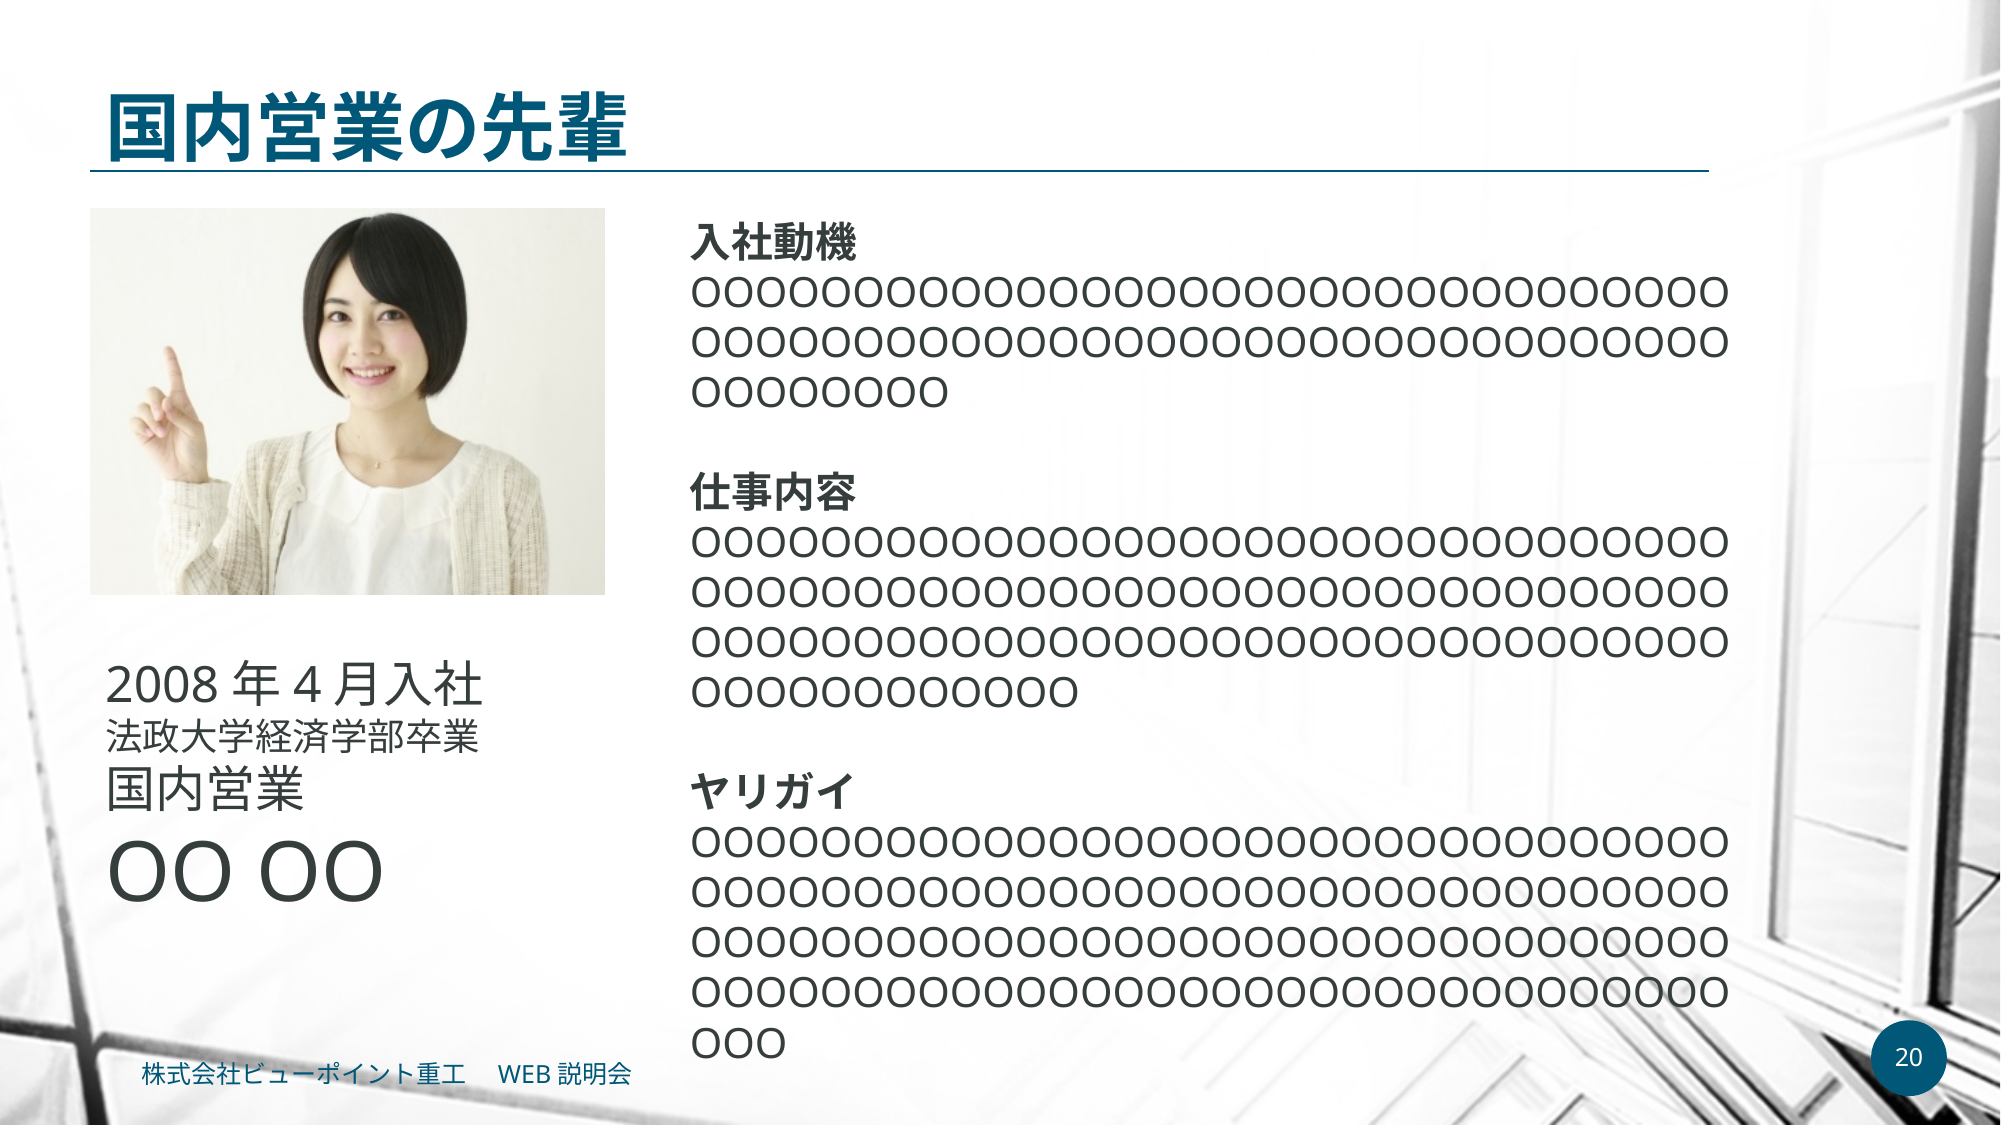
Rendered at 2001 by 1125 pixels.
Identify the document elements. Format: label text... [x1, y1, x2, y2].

text_box 2008年4月入社 法政大学経済学部卒業 国内営業 OO OO [90, 645, 499, 926]
text_box 入社動機 OOOOOOOOOOOOOOOOOOOOOOOOOOOOOOOOOOOOOOOOOOOOOOOOOOOOOOOOOOOOOOOOOOOOOOOO 仕事内容 OOOOOOOOOOOOOOOOOOOOOOOOOOOOOOOOOOOOOOOOOOOOOOOOOOOOOOOOOOOOOOOOOOOOOOOOOOOOOOOOOOOOOOOOOOOOOOOOOOOOOOOOOOOO ヤリガイ OOOOOOOOOOOOOOOOOOOOOOOOOOOOOOOOOOOOOOOOOOOOOOOOOOOOOOOOOOOOOOOOOOOOOOOOOOOOOOOOOOOOOOOOOOOOOOOOOOOOOOOOOOOOOOOOOOOOOOOOOOOOOOOOOOO [675, 208, 1768, 1074]
picture [0, 0, 2001, 1125]
title 国内営業の先輩 [90, 90, 1709, 178]
